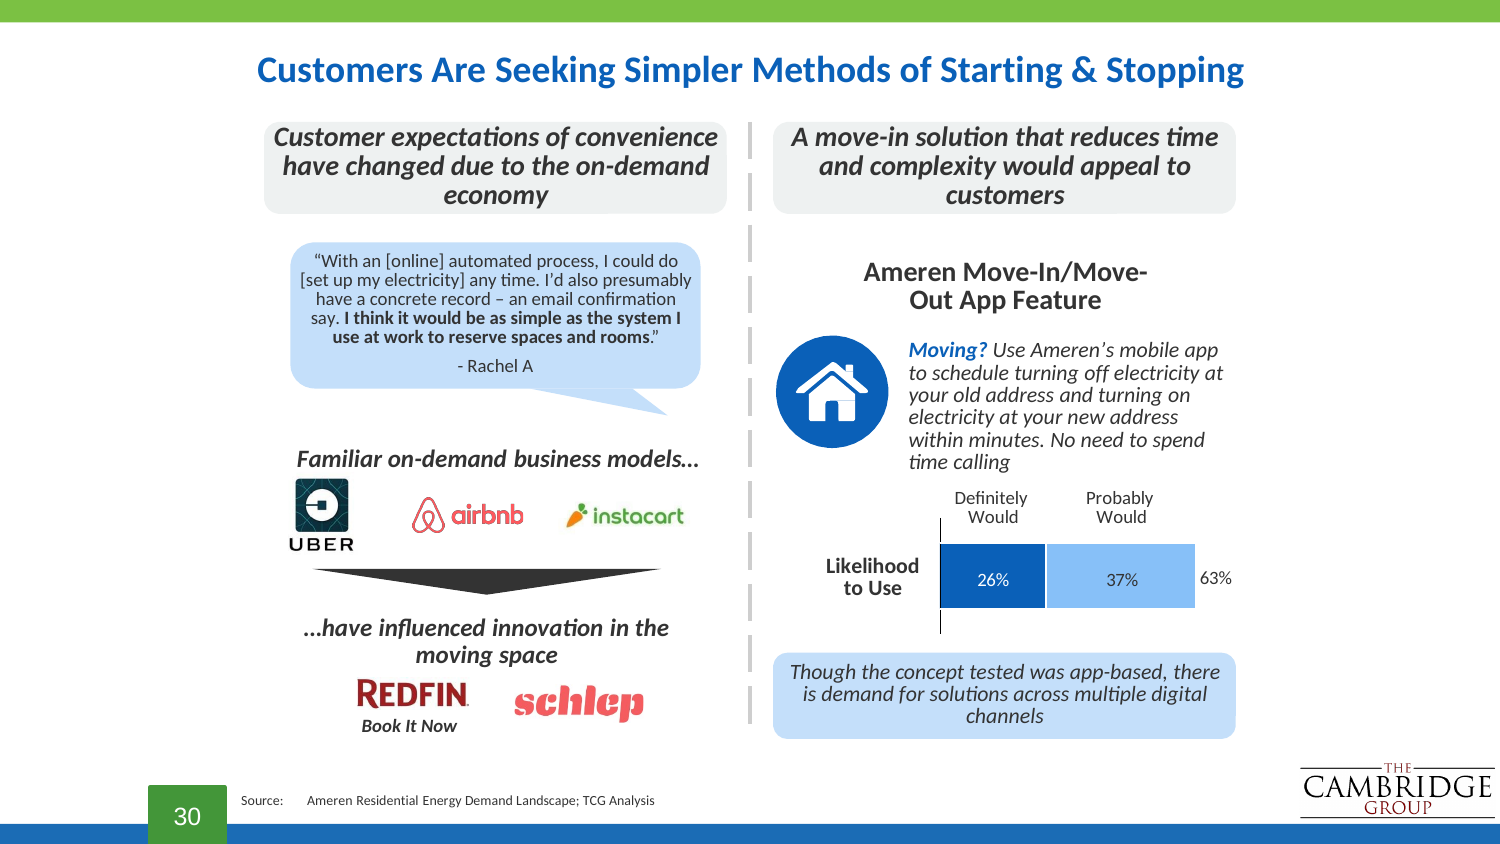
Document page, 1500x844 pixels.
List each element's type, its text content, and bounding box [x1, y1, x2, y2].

text_box Though the concept tested was app-based, there is demand for solutions across multiple digital channels [787, 661, 1222, 729]
text_box …have influenced innovation in the moving space Book It Now [303, 613, 671, 736]
text_box [214, 447, 429, 582]
text_box [412, 497, 524, 533]
text_box 63% [1198, 565, 1234, 588]
text_box [264, 124, 727, 214]
text_box [312, 568, 662, 595]
text_box 26% [975, 567, 1011, 590]
text_box Probably Would [1084, 488, 1156, 527]
title Customers Are Seeking Simpler Methods of Starting & Stopping [75, 0, 1425, 138]
text_box [775, 357, 788, 427]
text_box Ameren Residential Energy Demand Landscape; TCG Analysis [305, 791, 657, 809]
text_box [773, 121, 1236, 214]
text_box Familiar on-demand business models… [295, 442, 700, 473]
text_box Source: [239, 791, 286, 809]
slide_number 30 [150, 787, 225, 844]
text_box Customer expectations of convenience have changed due to the on-demand economy [271, 123, 720, 210]
text_box 37% [1104, 567, 1140, 590]
text_box [773, 652, 1236, 739]
picture [1299, 762, 1496, 819]
text_box “With an [online] automated process, I could do [set up my electricity] any time. I’d also presumably have a concrete record – an email confirmation say. I think it would be as simple as the system I use at work to reserve spaces and rooms.” - Rachel A [298, 252, 693, 377]
text_box [1047, 544, 1196, 608]
text_box Definitely Would [953, 488, 1030, 527]
text_box [941, 544, 1046, 608]
text_box [290, 242, 701, 416]
text_box Likelihood to Use [824, 555, 922, 601]
text_box A move-in solution that reduces time and complexity would appeal to customers Ameren Move-In/Move- Out App Feature Moving? Use Ameren’s mobile app to schedule turning off electricity at your old address and turning on electricity at your new address within minutes. No need to spend time calling [788, 123, 1225, 474]
text_box [542, 493, 710, 540]
